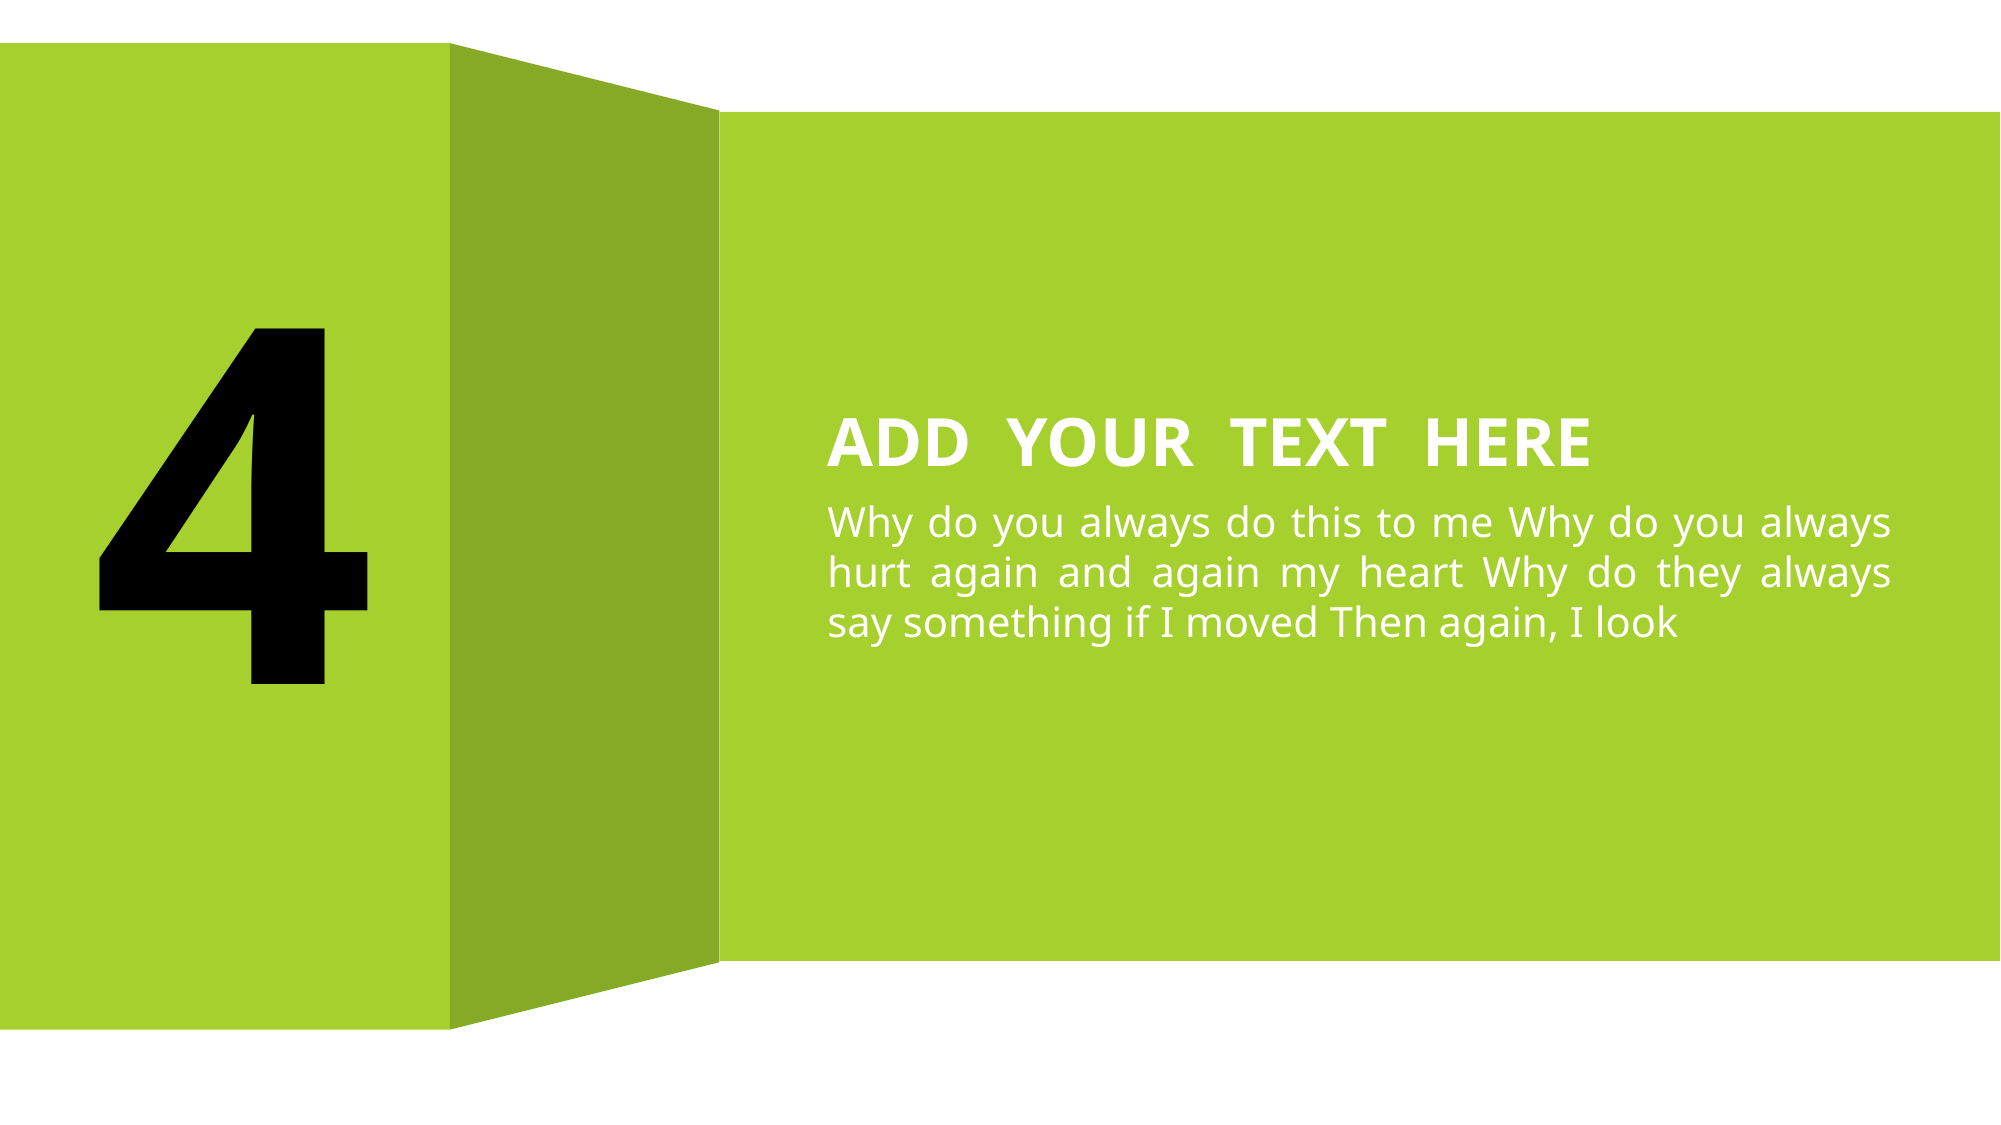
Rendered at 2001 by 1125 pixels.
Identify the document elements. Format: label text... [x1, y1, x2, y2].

text_box Why do you always do this to me Why do you always hurt again and again my heart Why do they always say something if I moved Then again, I look [812, 488, 1907, 654]
text_box [449, 43, 720, 1030]
text_box ADD YOUR TEXT HERE [812, 392, 1713, 488]
text_box [0, 43, 449, 1030]
text_box 4 [76, 179, 374, 792]
text_box [719, 111, 2000, 961]
